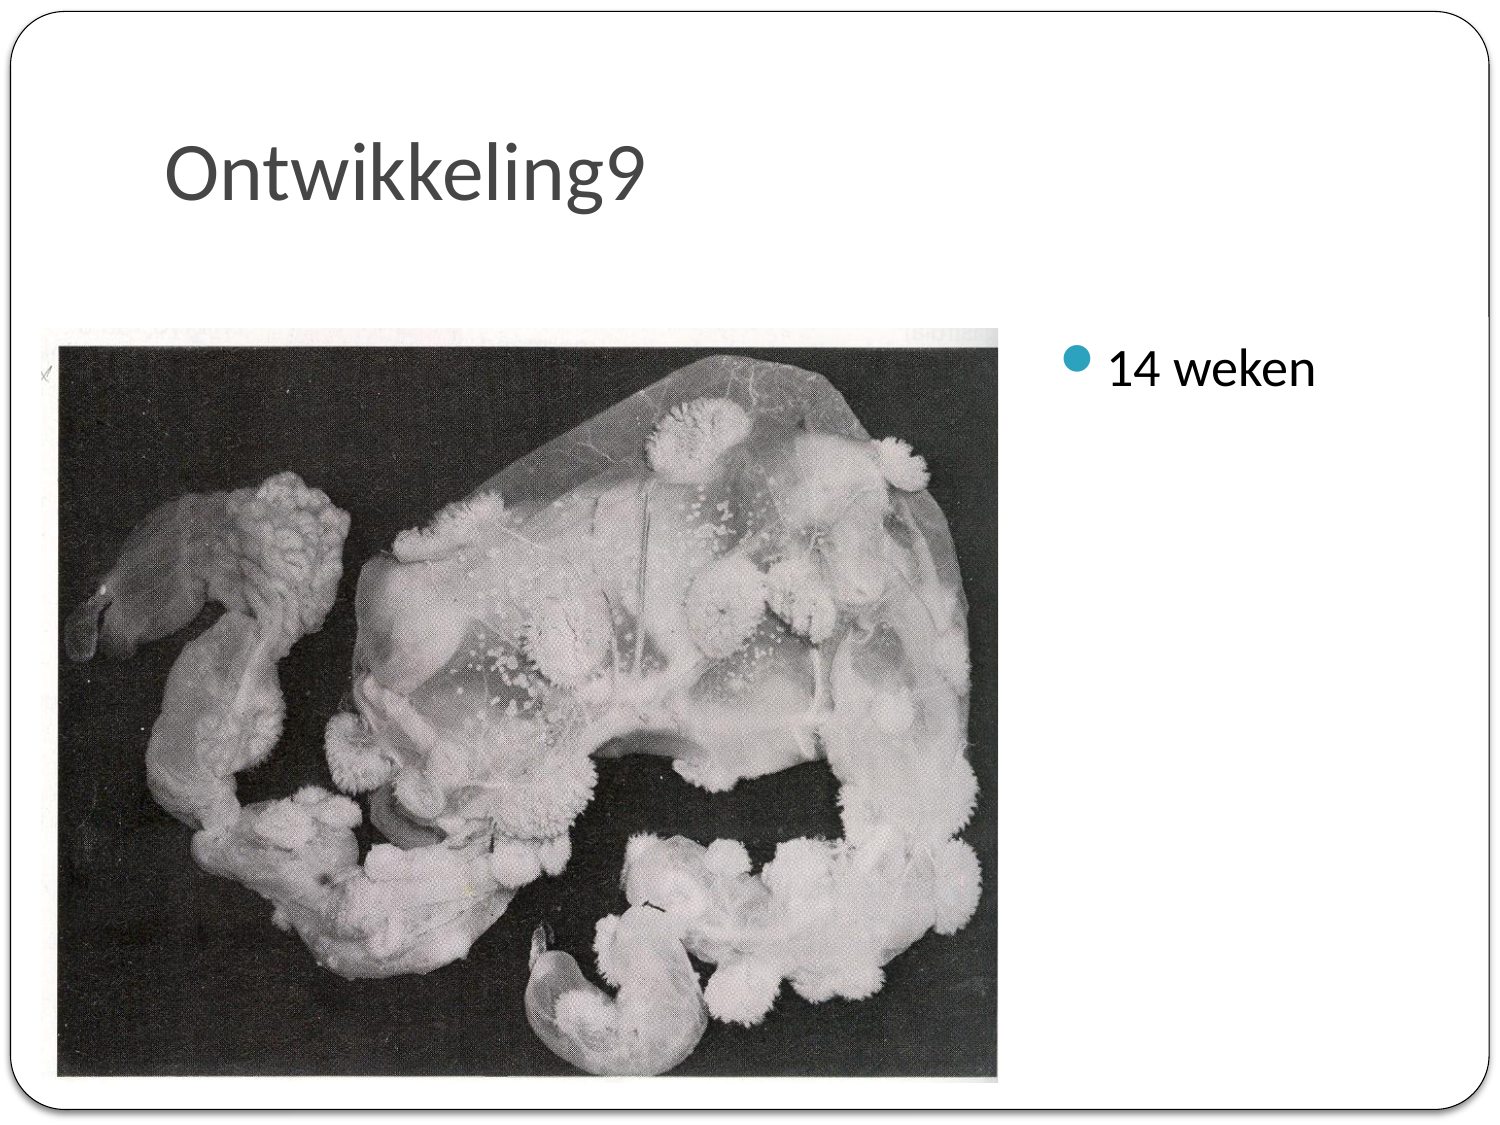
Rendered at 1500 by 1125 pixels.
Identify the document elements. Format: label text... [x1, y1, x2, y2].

picture [40, 328, 999, 1083]
list 14 weken [1045, 324, 1424, 1000]
title Ontwikkeling9 [150, 45, 1425, 233]
